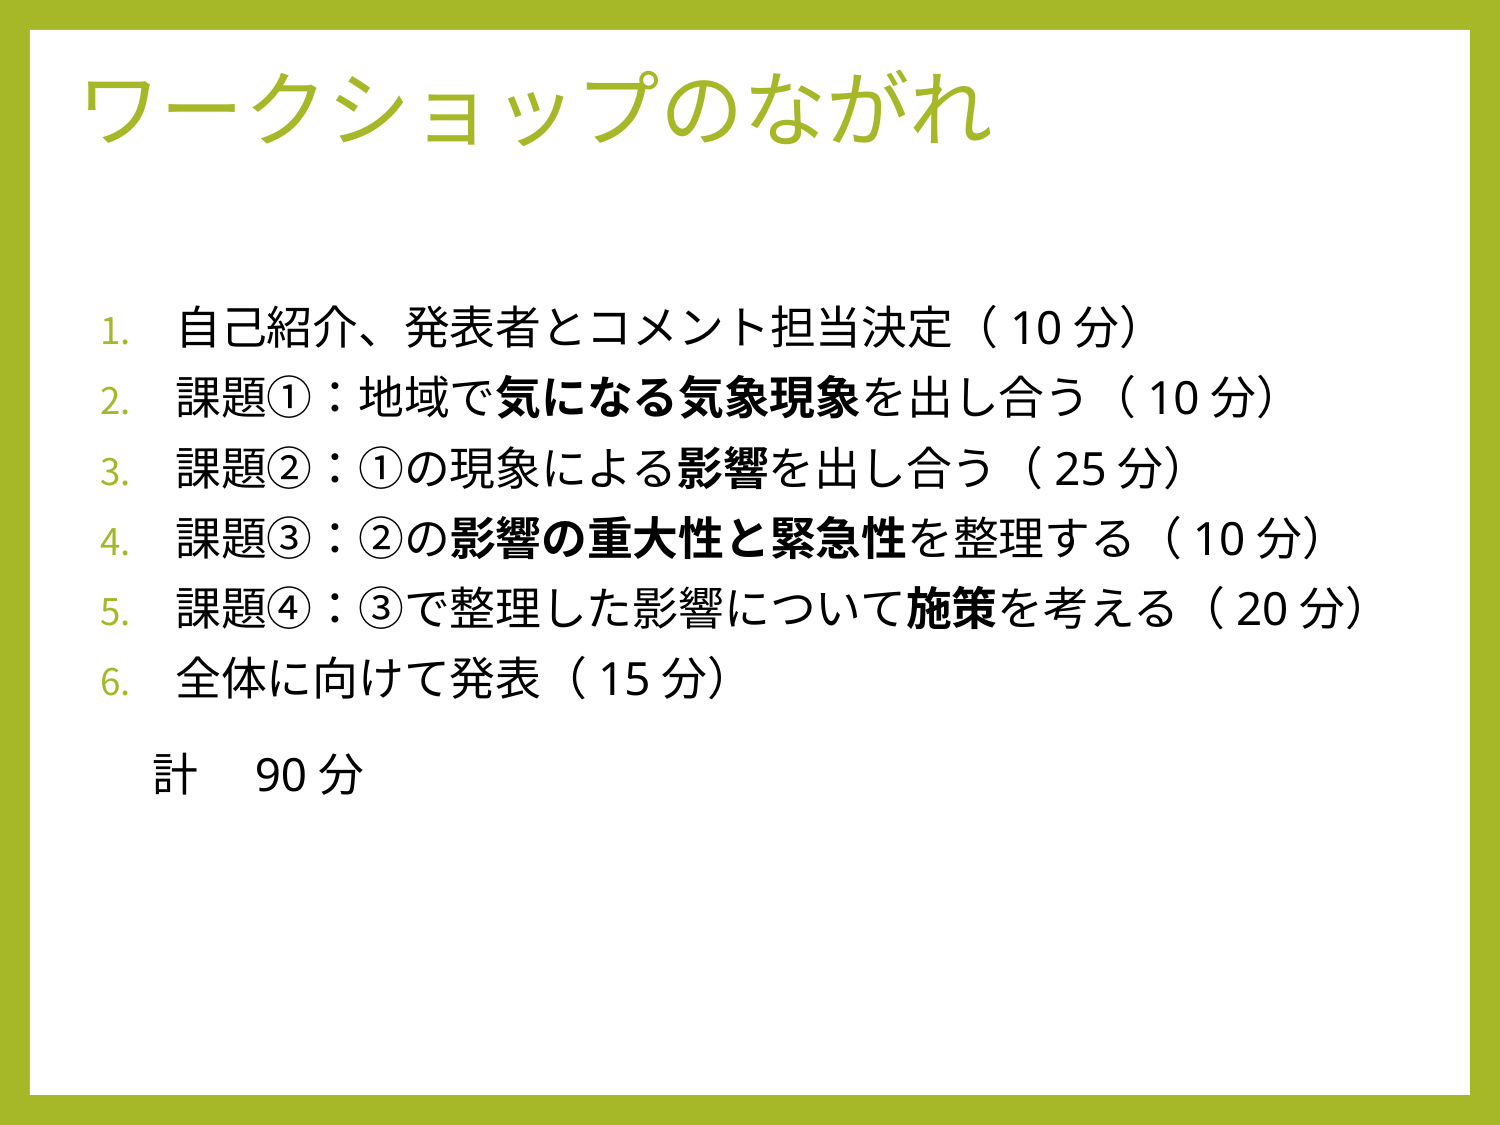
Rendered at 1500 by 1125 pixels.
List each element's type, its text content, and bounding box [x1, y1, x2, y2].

list 自己紹介、発表者とコメント担当決定（10分） 課題①：地域で気になる気象現象を出し合う（10分） 課題②：①の現象による影響を出し合う（25分） 課題③：②の影響の重大性と緊急性を整理する（10分） 課題④：③で整理した影響について施策を考える（20分） 全体に向けて発表（15分） 計 90分 [85, 297, 1415, 877]
title ワークショップのながれ [62, 60, 1278, 168]
